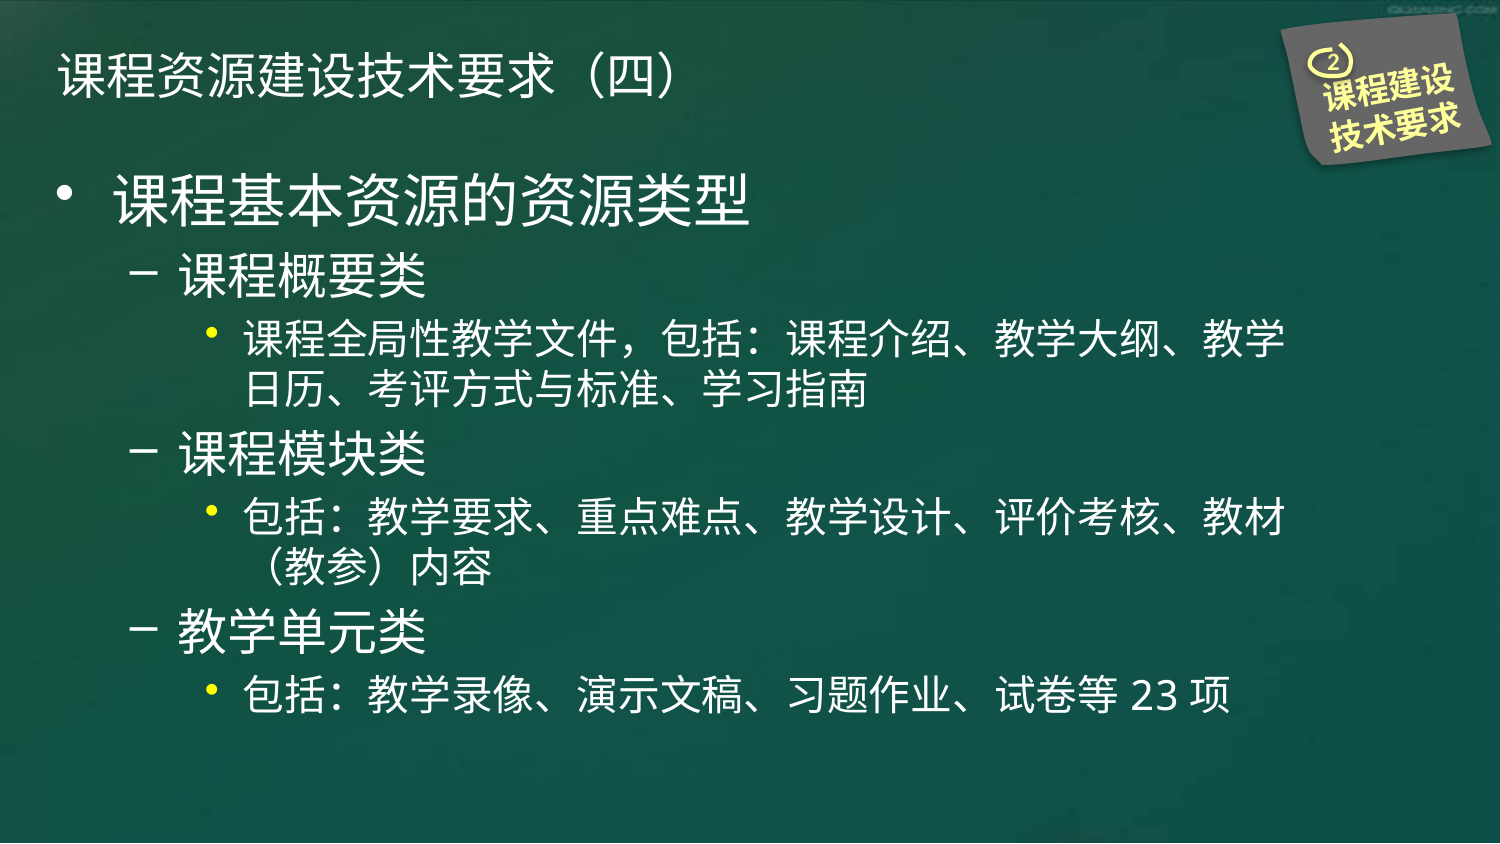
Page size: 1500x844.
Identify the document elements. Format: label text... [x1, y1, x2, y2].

picture [0, 0, 1500, 843]
list 课程基本资源的资源类型 课程概要类 课程全局性教学文件，包括：课程介绍、教学大纲、教学日历、考评方式与标准、学习指南 课程模块类 包括：教学要求、重点难点、教学设计、评价考核、教材（教参）内容 教学单元类 包括：教学录像、演示文稿、习题作业、试卷等23项 [40, 156, 1341, 752]
title 课程资源建设技术要求（四） [41, 37, 957, 112]
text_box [1280, 12, 1492, 167]
